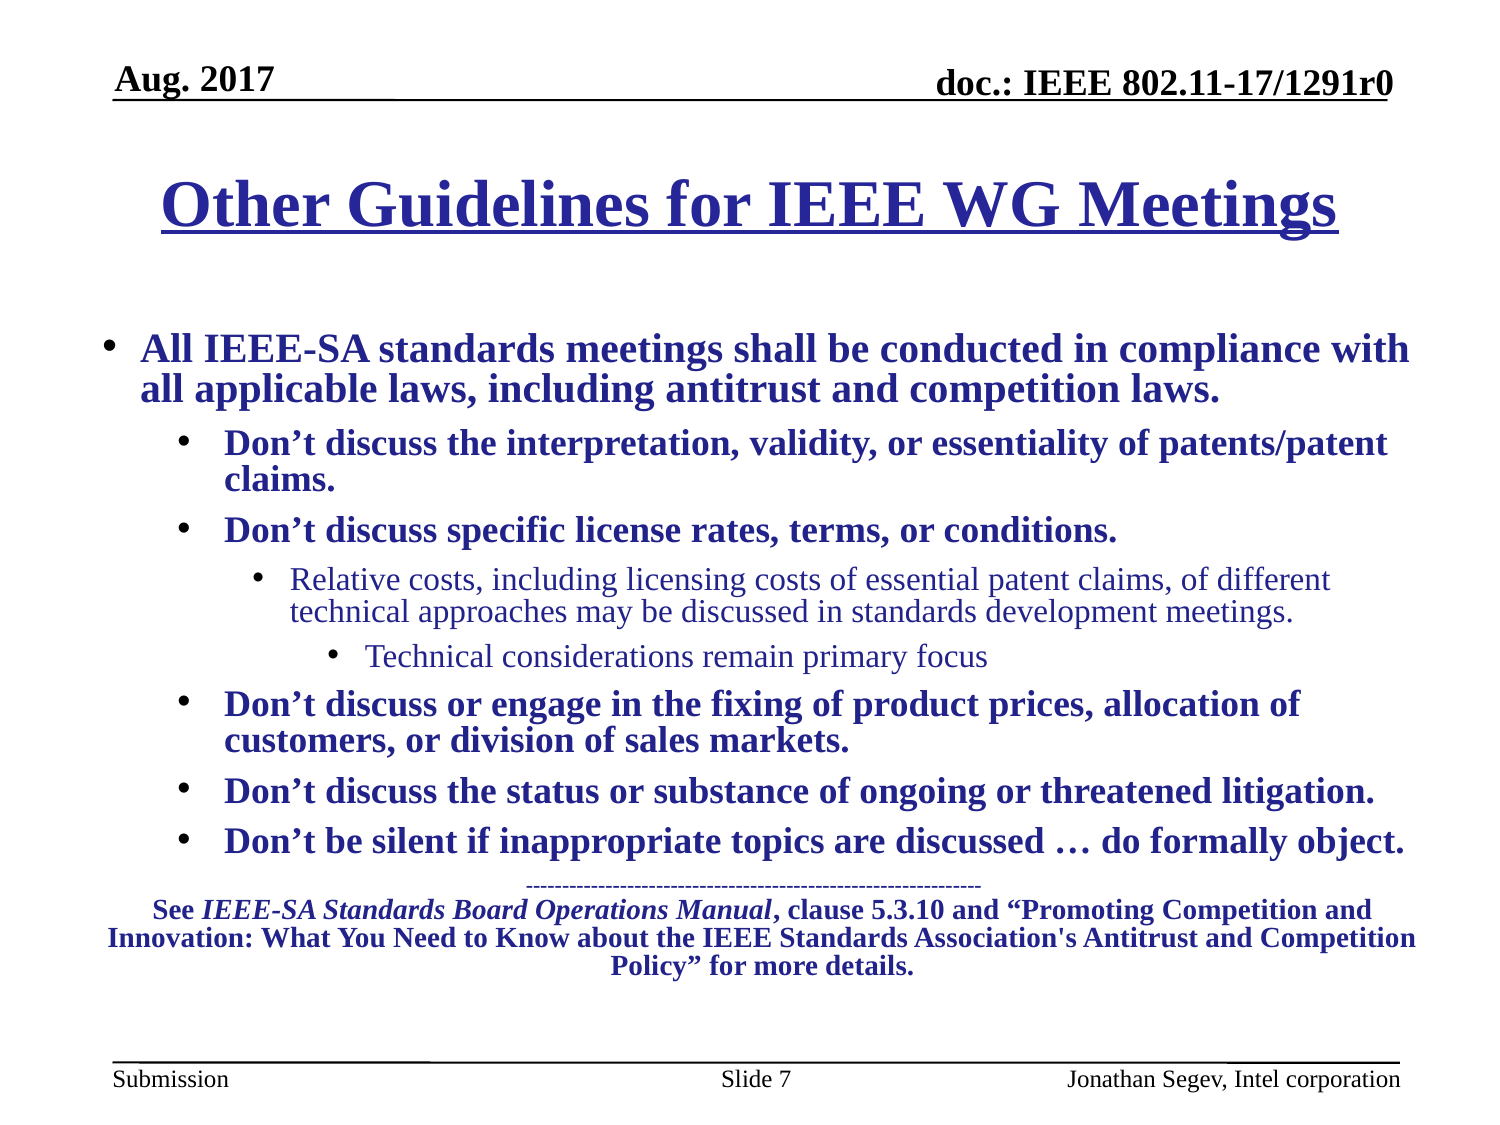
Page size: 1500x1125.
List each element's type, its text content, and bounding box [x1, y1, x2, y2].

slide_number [114, 54, 423, 100]
title Other Guidelines for IEEE WG Meetings [112, 112, 1388, 287]
slide_number Slide 7 [712, 1061, 800, 1123]
text_box All IEEE-SA standards meetings shall be conducted in compliance with all applicable laws, including antitrust and competition laws. Don’t discuss the interpretation, validity, or essentiality of patents/patent claims. Don’t discuss specific license rates, terms, or conditions. Relative costs, including licensing costs of essential patent claims, of different technical approaches may be discussed in standards development meetings. Technical considerations remain primary focus Don’t discuss or engage in the fixing of product prices, allocation of customers, or division of sales markets. Don’t discuss the status or substance of ongoing or threatened litigation. Don’t be silent if inappropriate topics are discussed … do formally object. --------------------------------------------------------------- See IEEE-SA Standards Board Operations Manual, clause 5.3.10 and “Promoting Competition and Innovation: What You Need to Know about the IEEE Standards Association's Antitrust and Competition Policy” for more details. [87, 287, 1438, 1050]
footer Jonathan Segev, Intel corporation [878, 1061, 1402, 1093]
